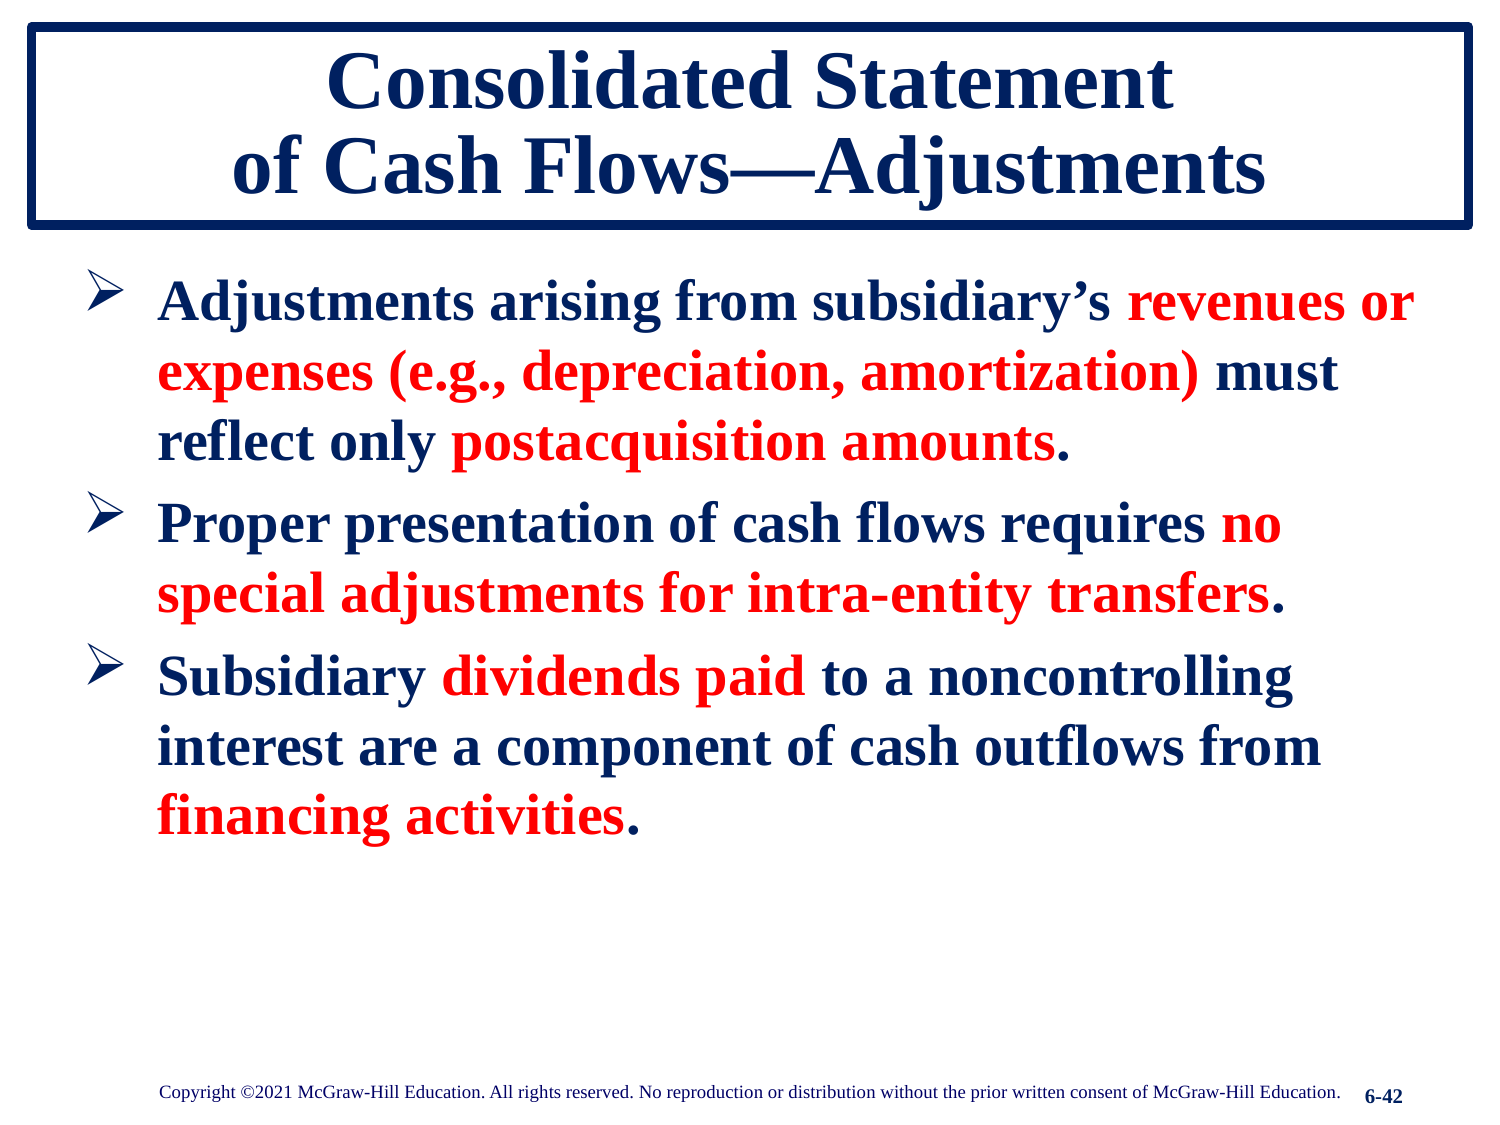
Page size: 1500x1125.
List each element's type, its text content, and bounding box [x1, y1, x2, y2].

title Consolidated Statement of Cash Flows—Adjustments [27, 22, 1473, 230]
list Adjustments arising from subsidiary’s revenues or expenses (e.g., depreciation, amortization) must reflect only postacquisition amounts. Proper presentation of cash flows requires no special adjustments for intra-entity transfers. Subsidiary dividends paid to a noncontrolling interest are a component of cash outflows from financing activities. [67, 254, 1433, 1065]
text_box Copyright ©2021 McGraw-Hill Education. All rights reserved. No reproduction or distribution without the prior written consent of McGraw-Hill Education. [76, 1072, 1424, 1110]
slide_number 6-42 [1350, 1074, 1438, 1125]
